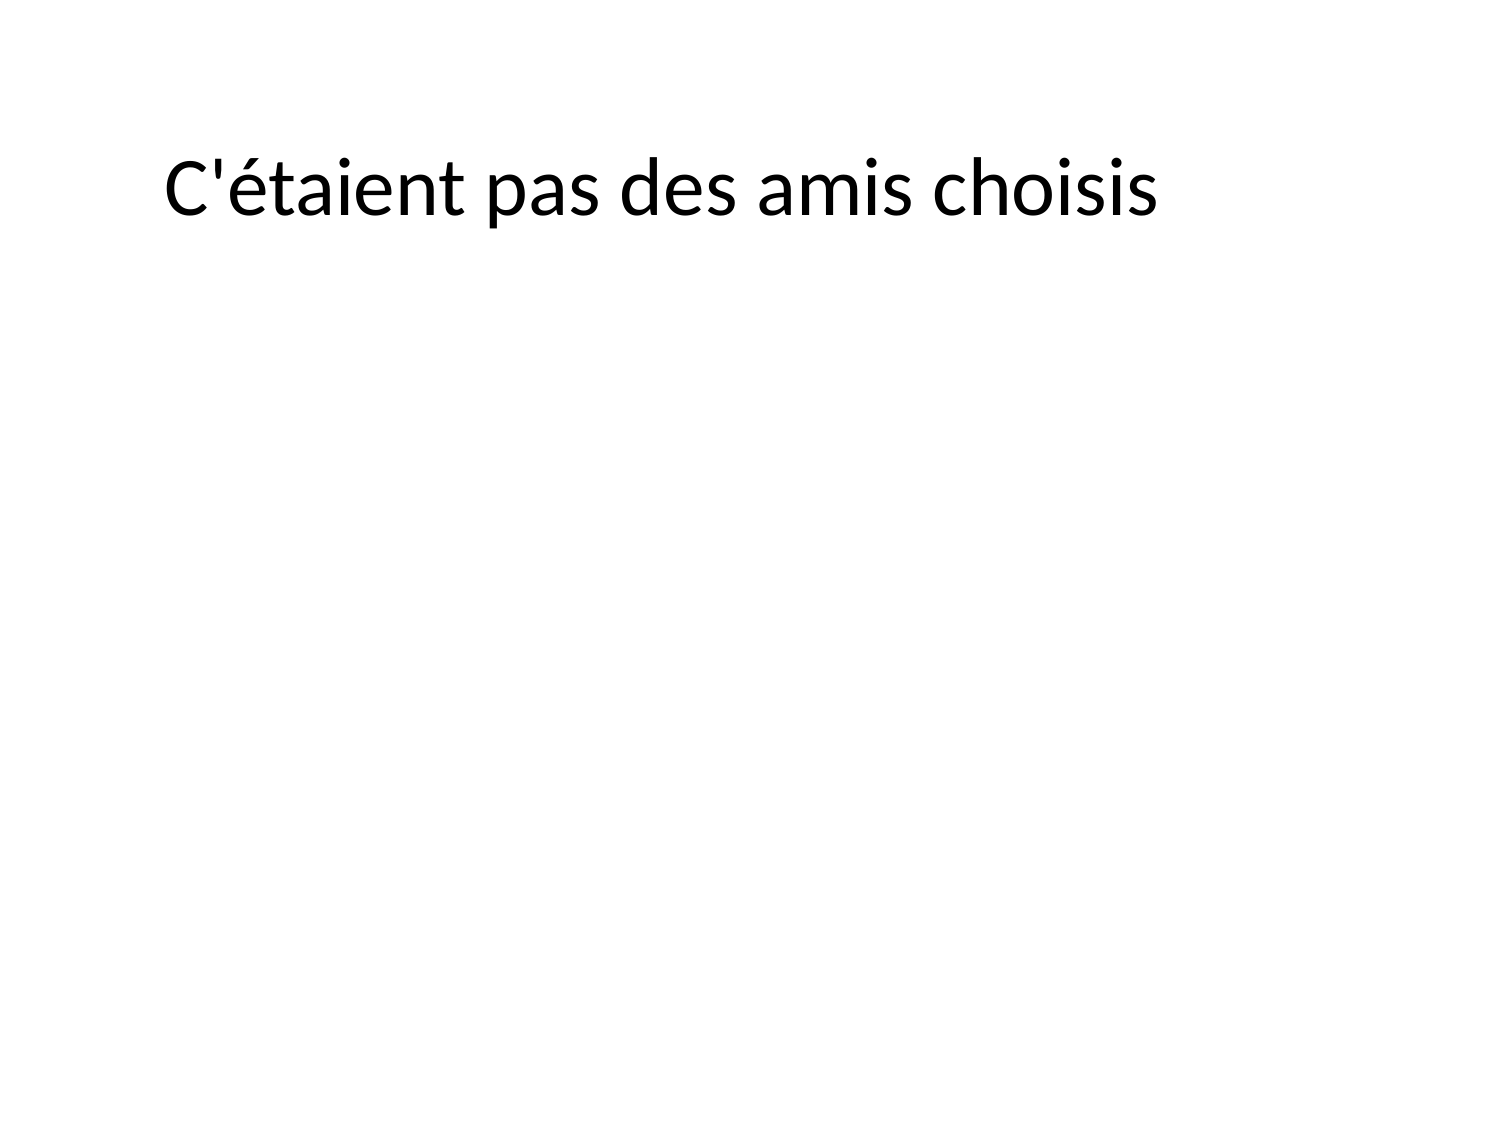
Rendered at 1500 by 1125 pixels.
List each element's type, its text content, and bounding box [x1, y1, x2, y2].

text_box C'étaient pas des amis choisis [150, 125, 1300, 440]
